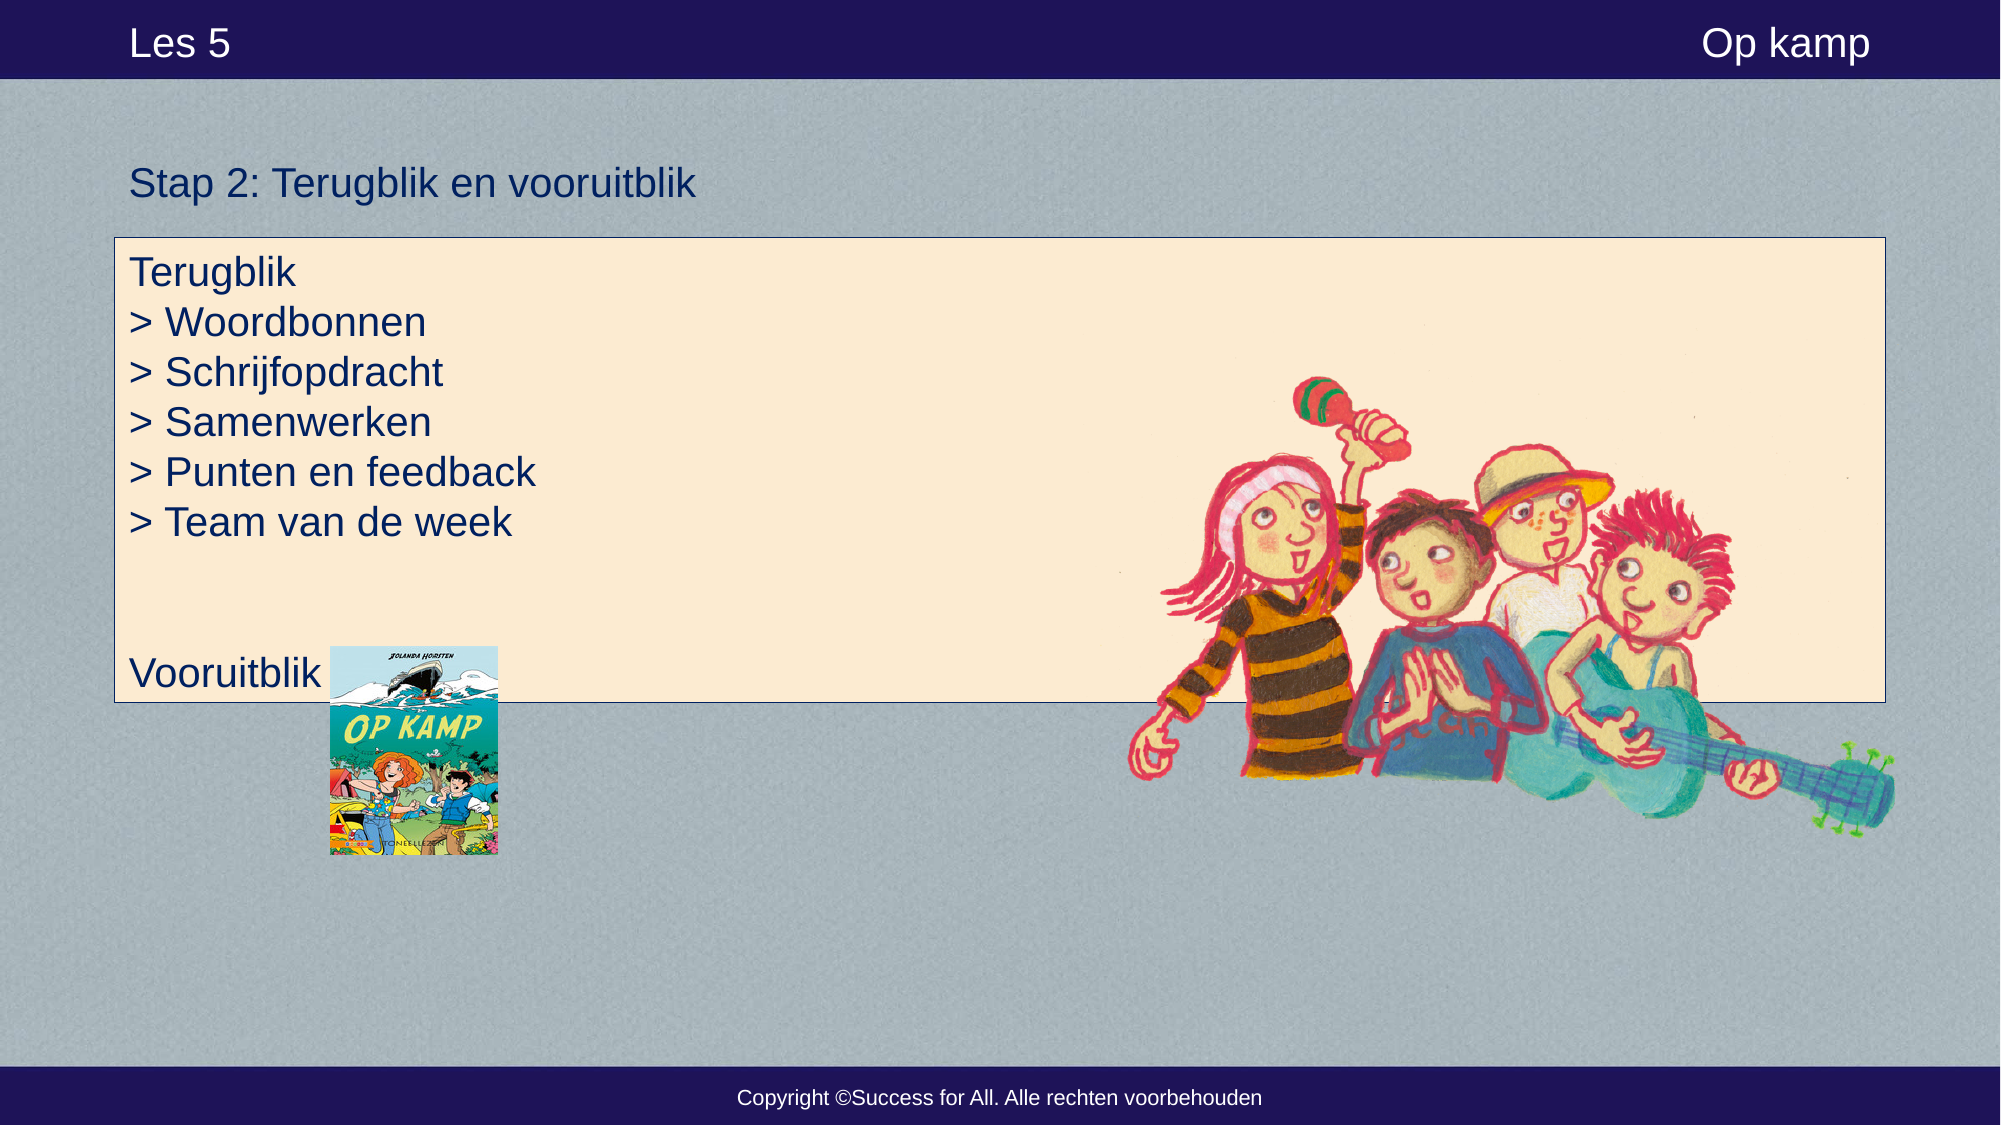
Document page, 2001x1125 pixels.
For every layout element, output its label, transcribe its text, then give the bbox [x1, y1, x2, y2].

picture [0, 0, 2001, 1125]
text_box Les 5 [114, 8, 354, 73]
text_box Op kamp [999, 8, 1886, 73]
text_box Stap 2: Terugblik en vooruitblik [113, 148, 1635, 214]
text_box Terugblik > Woordbonnen > Schrijfopdracht > Samenwerken > Punten en feedback > Team van de week Vooruitblik [114, 237, 1886, 703]
text_box Copyright ©Success for All. Alle rechten voorbehouden [0, 1076, 2000, 1125]
